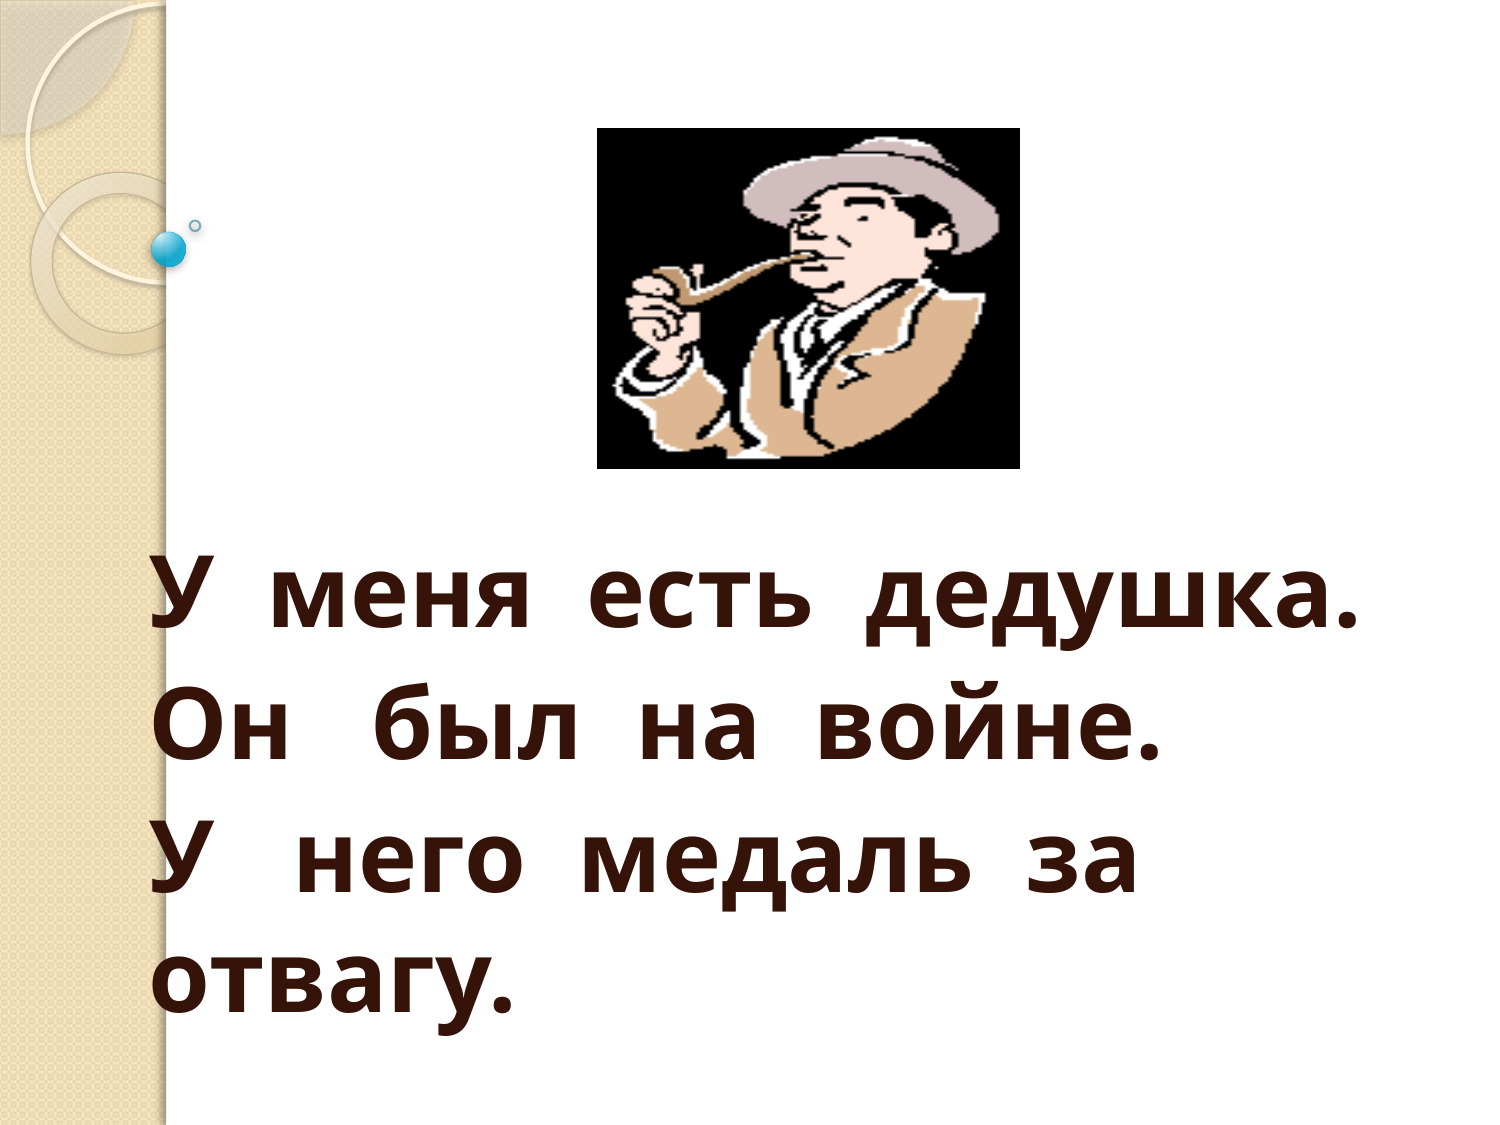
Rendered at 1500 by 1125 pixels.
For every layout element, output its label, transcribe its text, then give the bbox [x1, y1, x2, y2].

picture [597, 128, 1020, 469]
subtitle У меня есть дедушка. Он был на войне. У него медаль за отвагу. [128, 527, 1450, 973]
